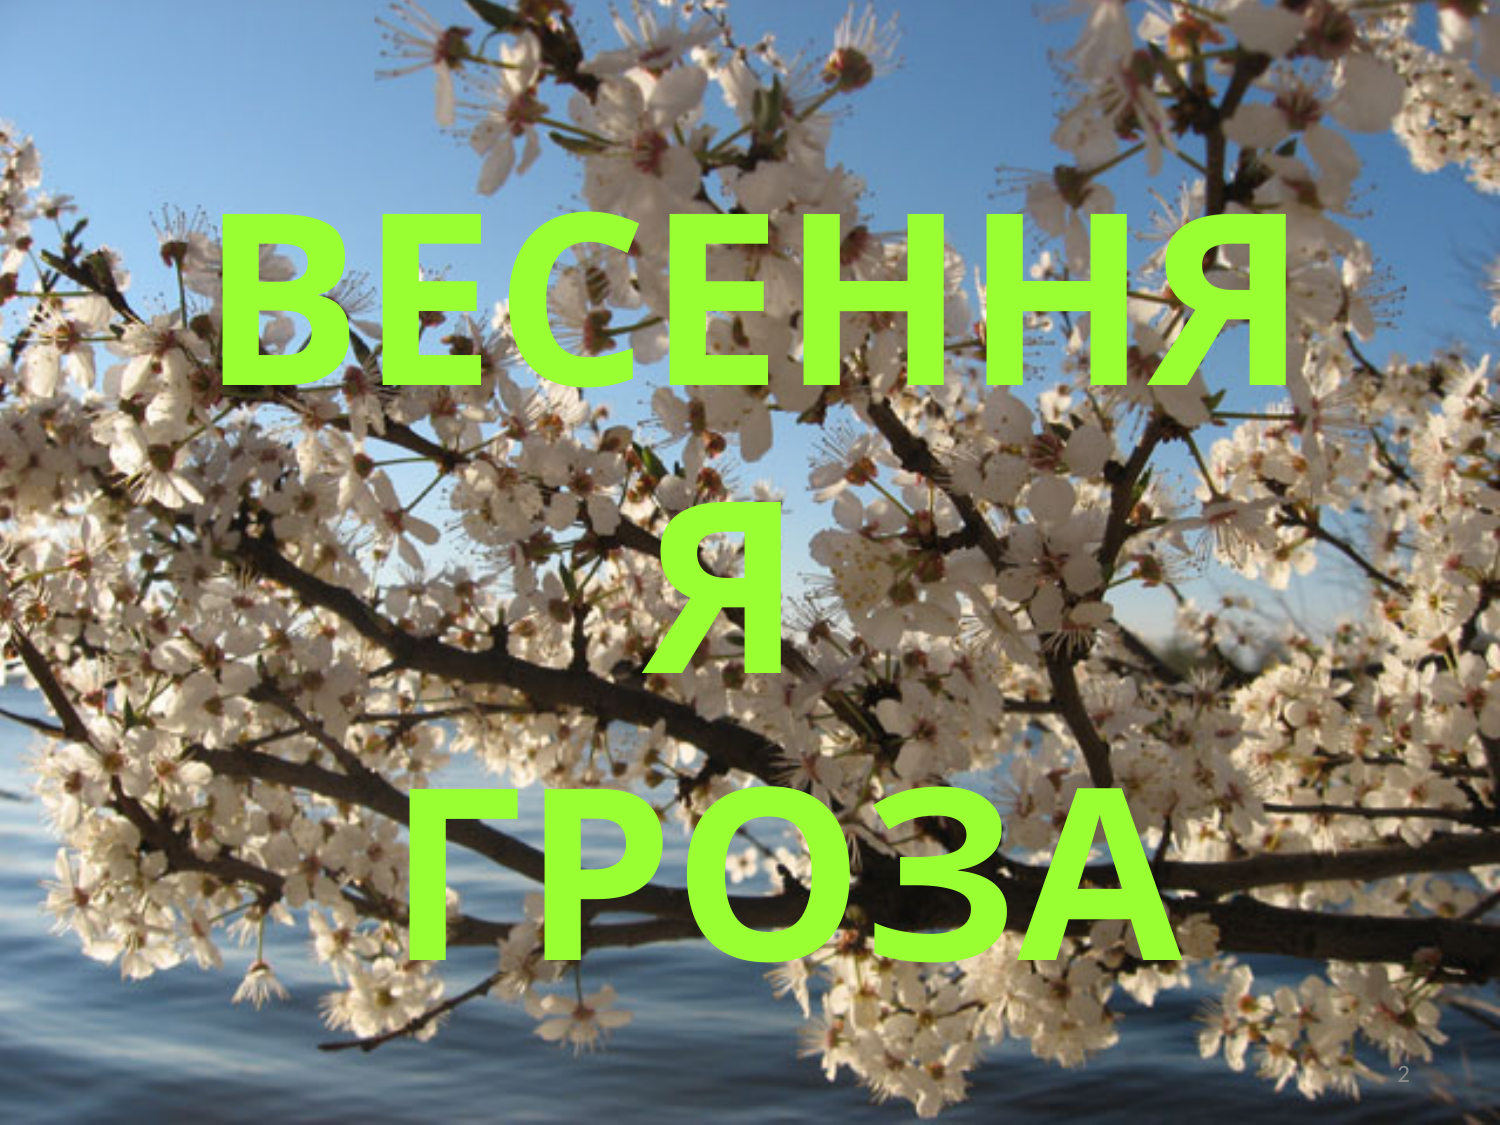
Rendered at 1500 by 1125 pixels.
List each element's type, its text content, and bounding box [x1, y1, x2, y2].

slide_number 2 [1074, 1042, 1425, 1103]
picture [0, 0, 1500, 1125]
title ВЕСЕННЯЯ ГРОЗА [116, 456, 1393, 699]
